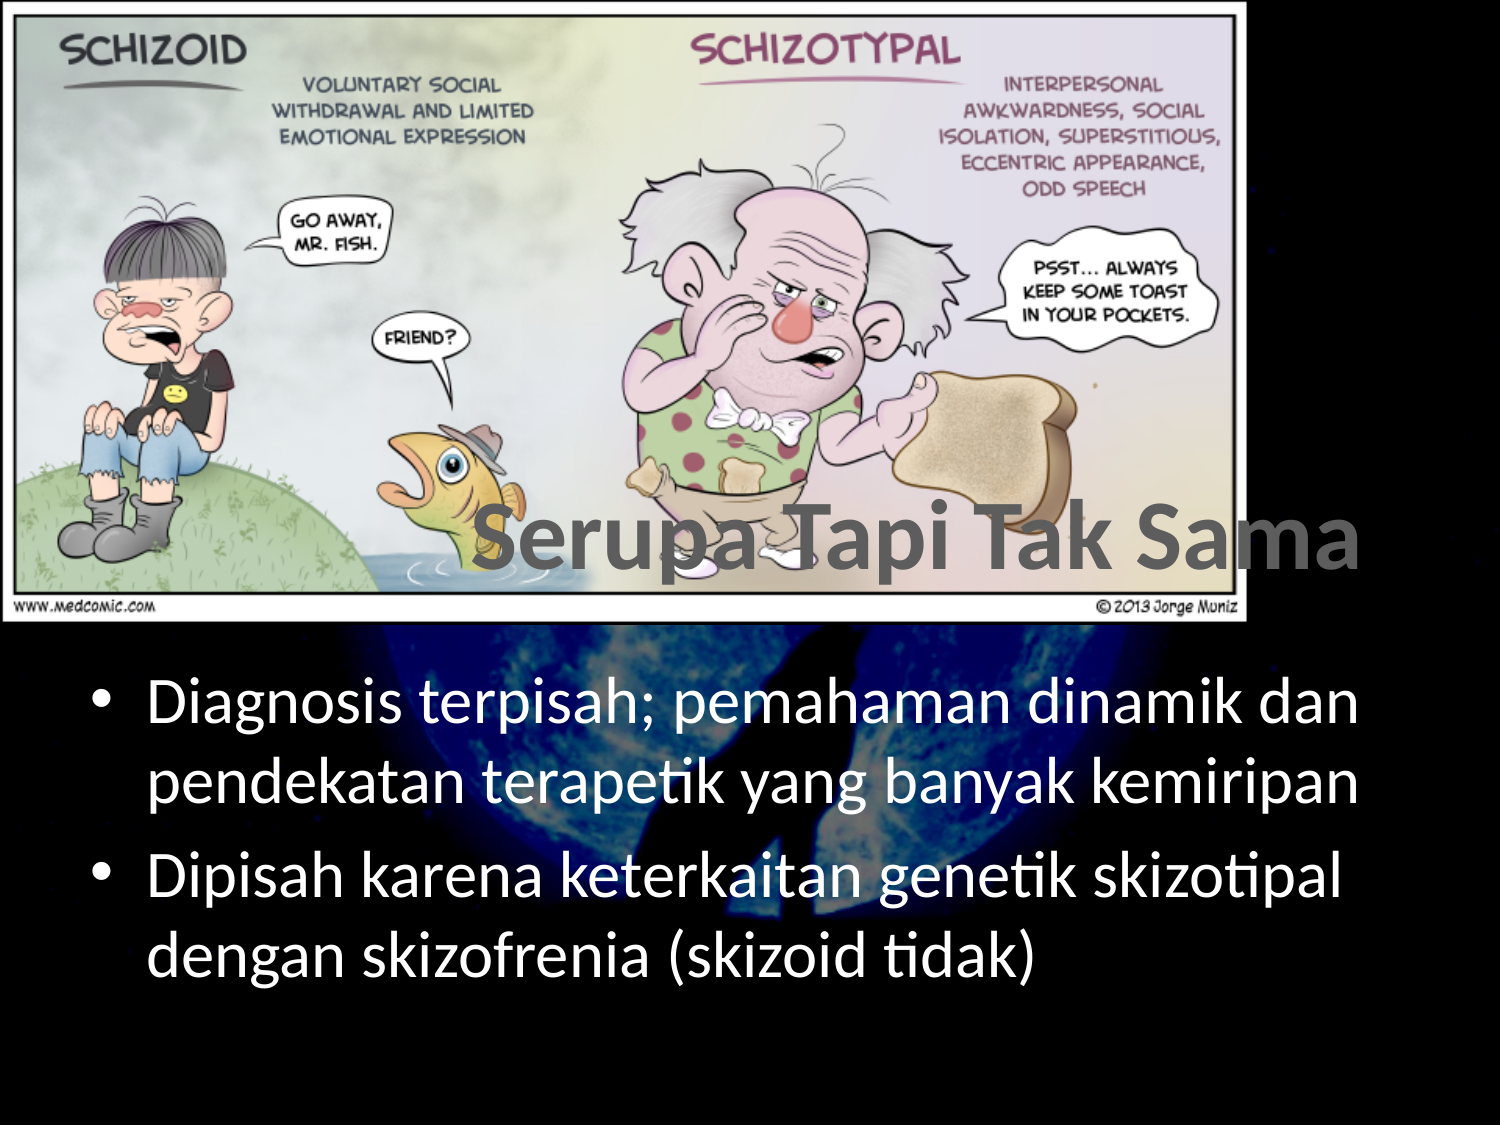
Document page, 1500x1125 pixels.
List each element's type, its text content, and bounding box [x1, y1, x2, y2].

text_box Diagnosis terpisah; pemahaman dinamik dan pendekatan terapetik yang banyak kemiripan Dipisah karena keterkaitan genetik skizotipal dengan skizofrenia (skizoid tidak) [74, 649, 1425, 1005]
picture [0, 0, 1500, 1125]
text_box Serupa Tapi Tak Sama [1254, 462, 1379, 598]
